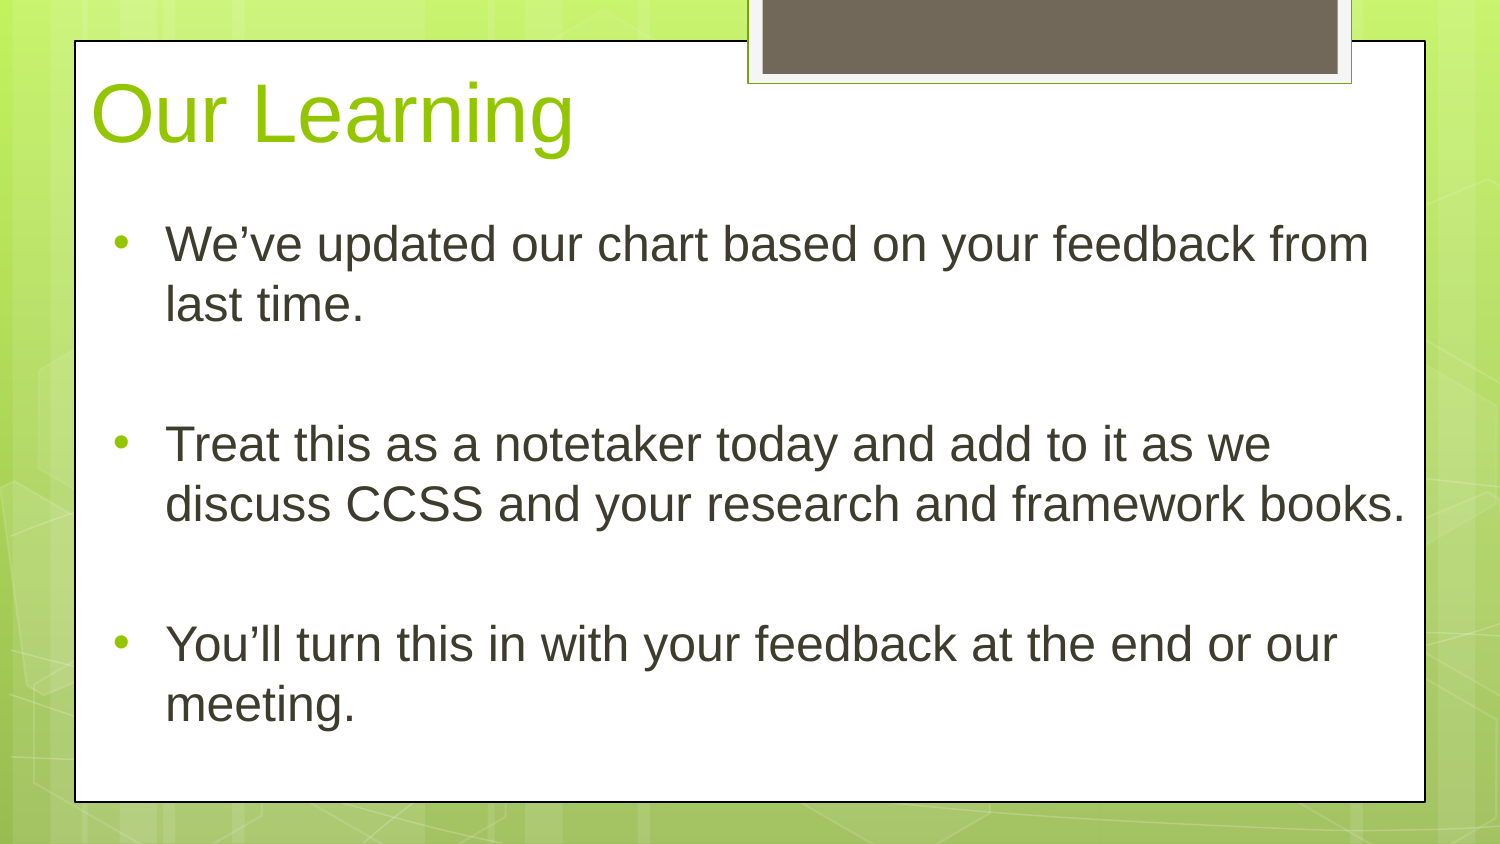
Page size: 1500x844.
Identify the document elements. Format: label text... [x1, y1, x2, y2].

list We’ve updated our chart based on your feedback from last time. Treat this as a notetaker today and add to it as we discuss CCSS and your research and framework books. You’ll turn this in with your feedback at the end or our meeting. [75, 196, 1425, 808]
title Our Learning [75, 33, 1425, 175]
